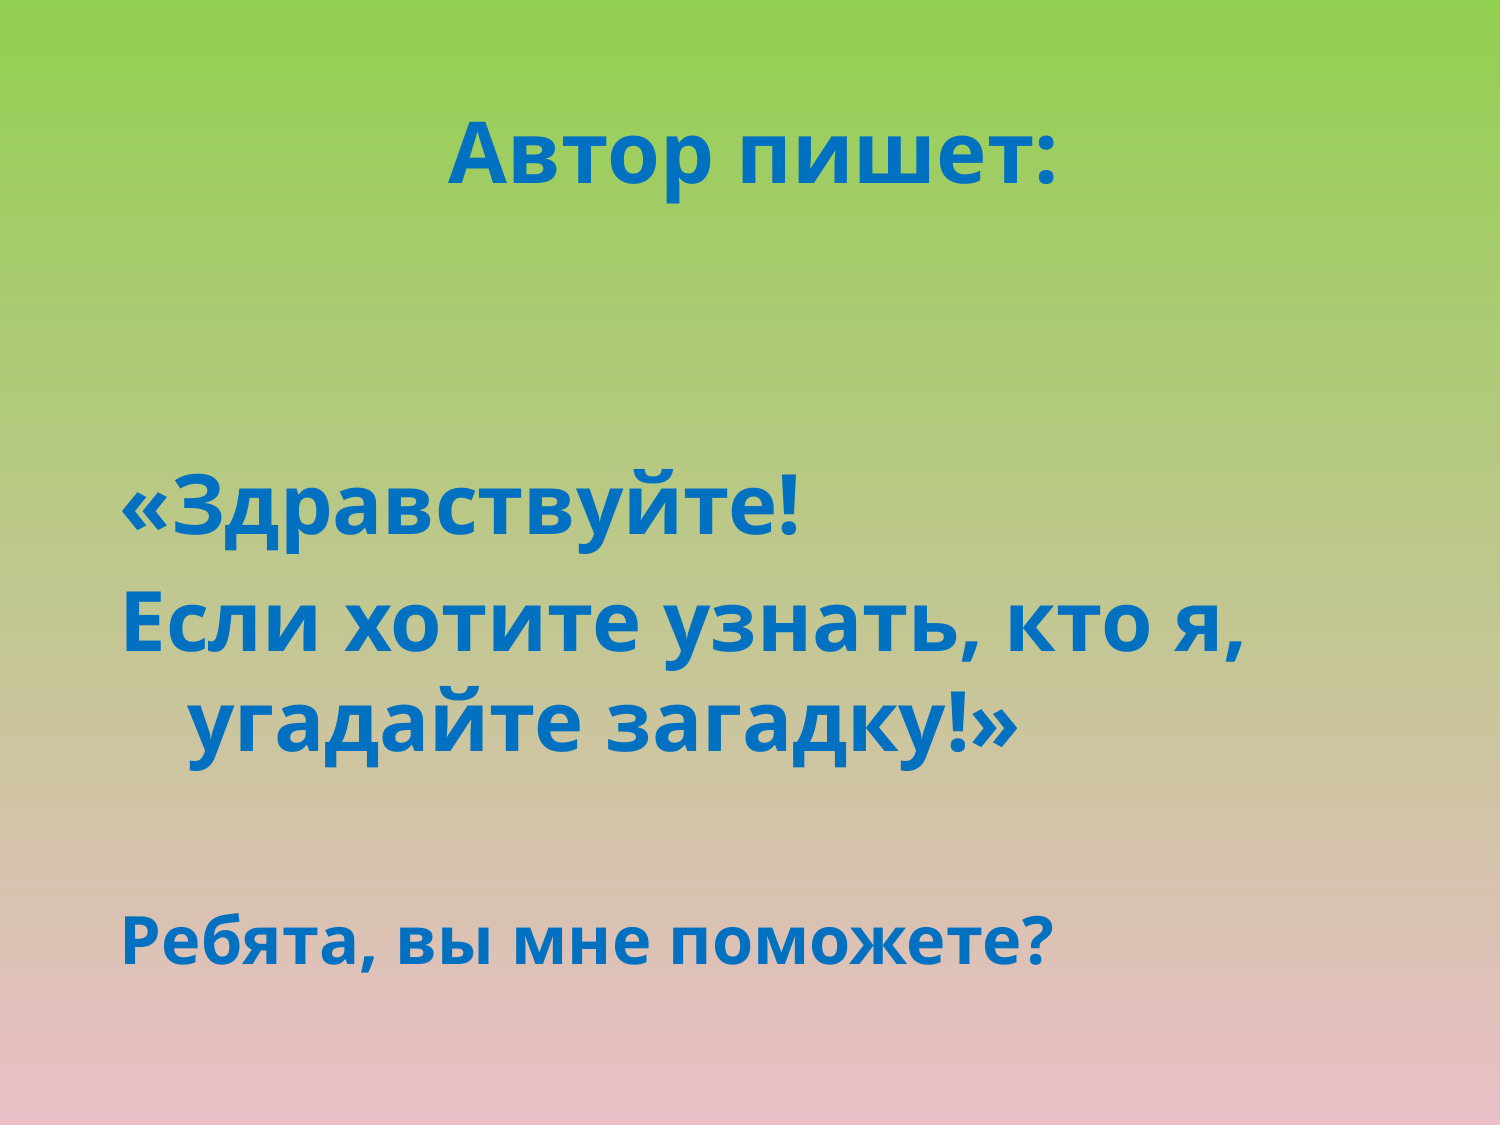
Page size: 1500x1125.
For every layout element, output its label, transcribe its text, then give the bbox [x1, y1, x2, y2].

title Автор пишет: [82, 42, 1425, 256]
list «Здравствуйте! Если хотите узнать, кто я, угадайте загадку!» Ребята, вы мне поможете? [82, 444, 1425, 1047]
